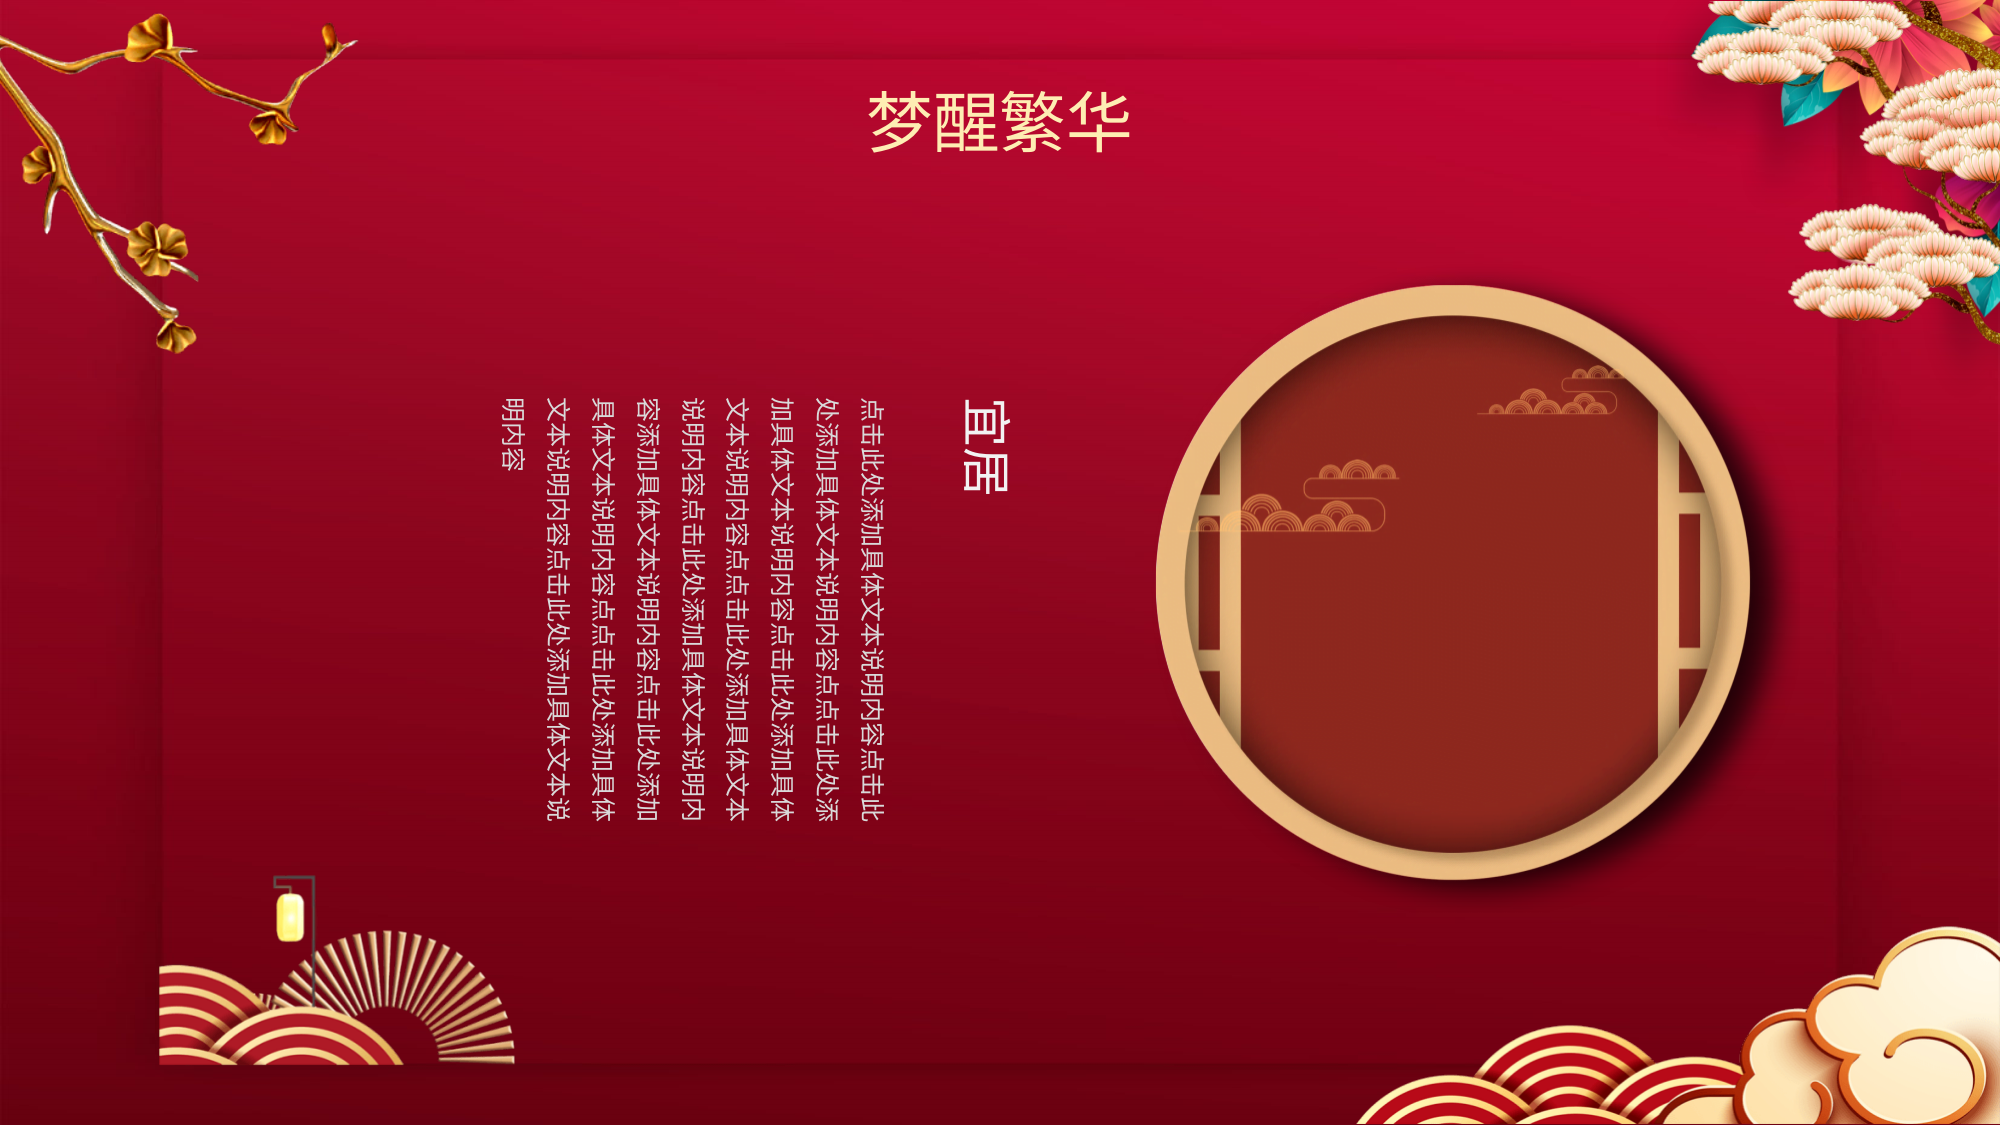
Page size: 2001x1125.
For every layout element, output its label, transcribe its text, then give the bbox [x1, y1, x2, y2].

text_box 梦醒繁华 [683, 73, 1317, 169]
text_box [471, 382, 1026, 856]
picture [0, 0, 2000, 1125]
